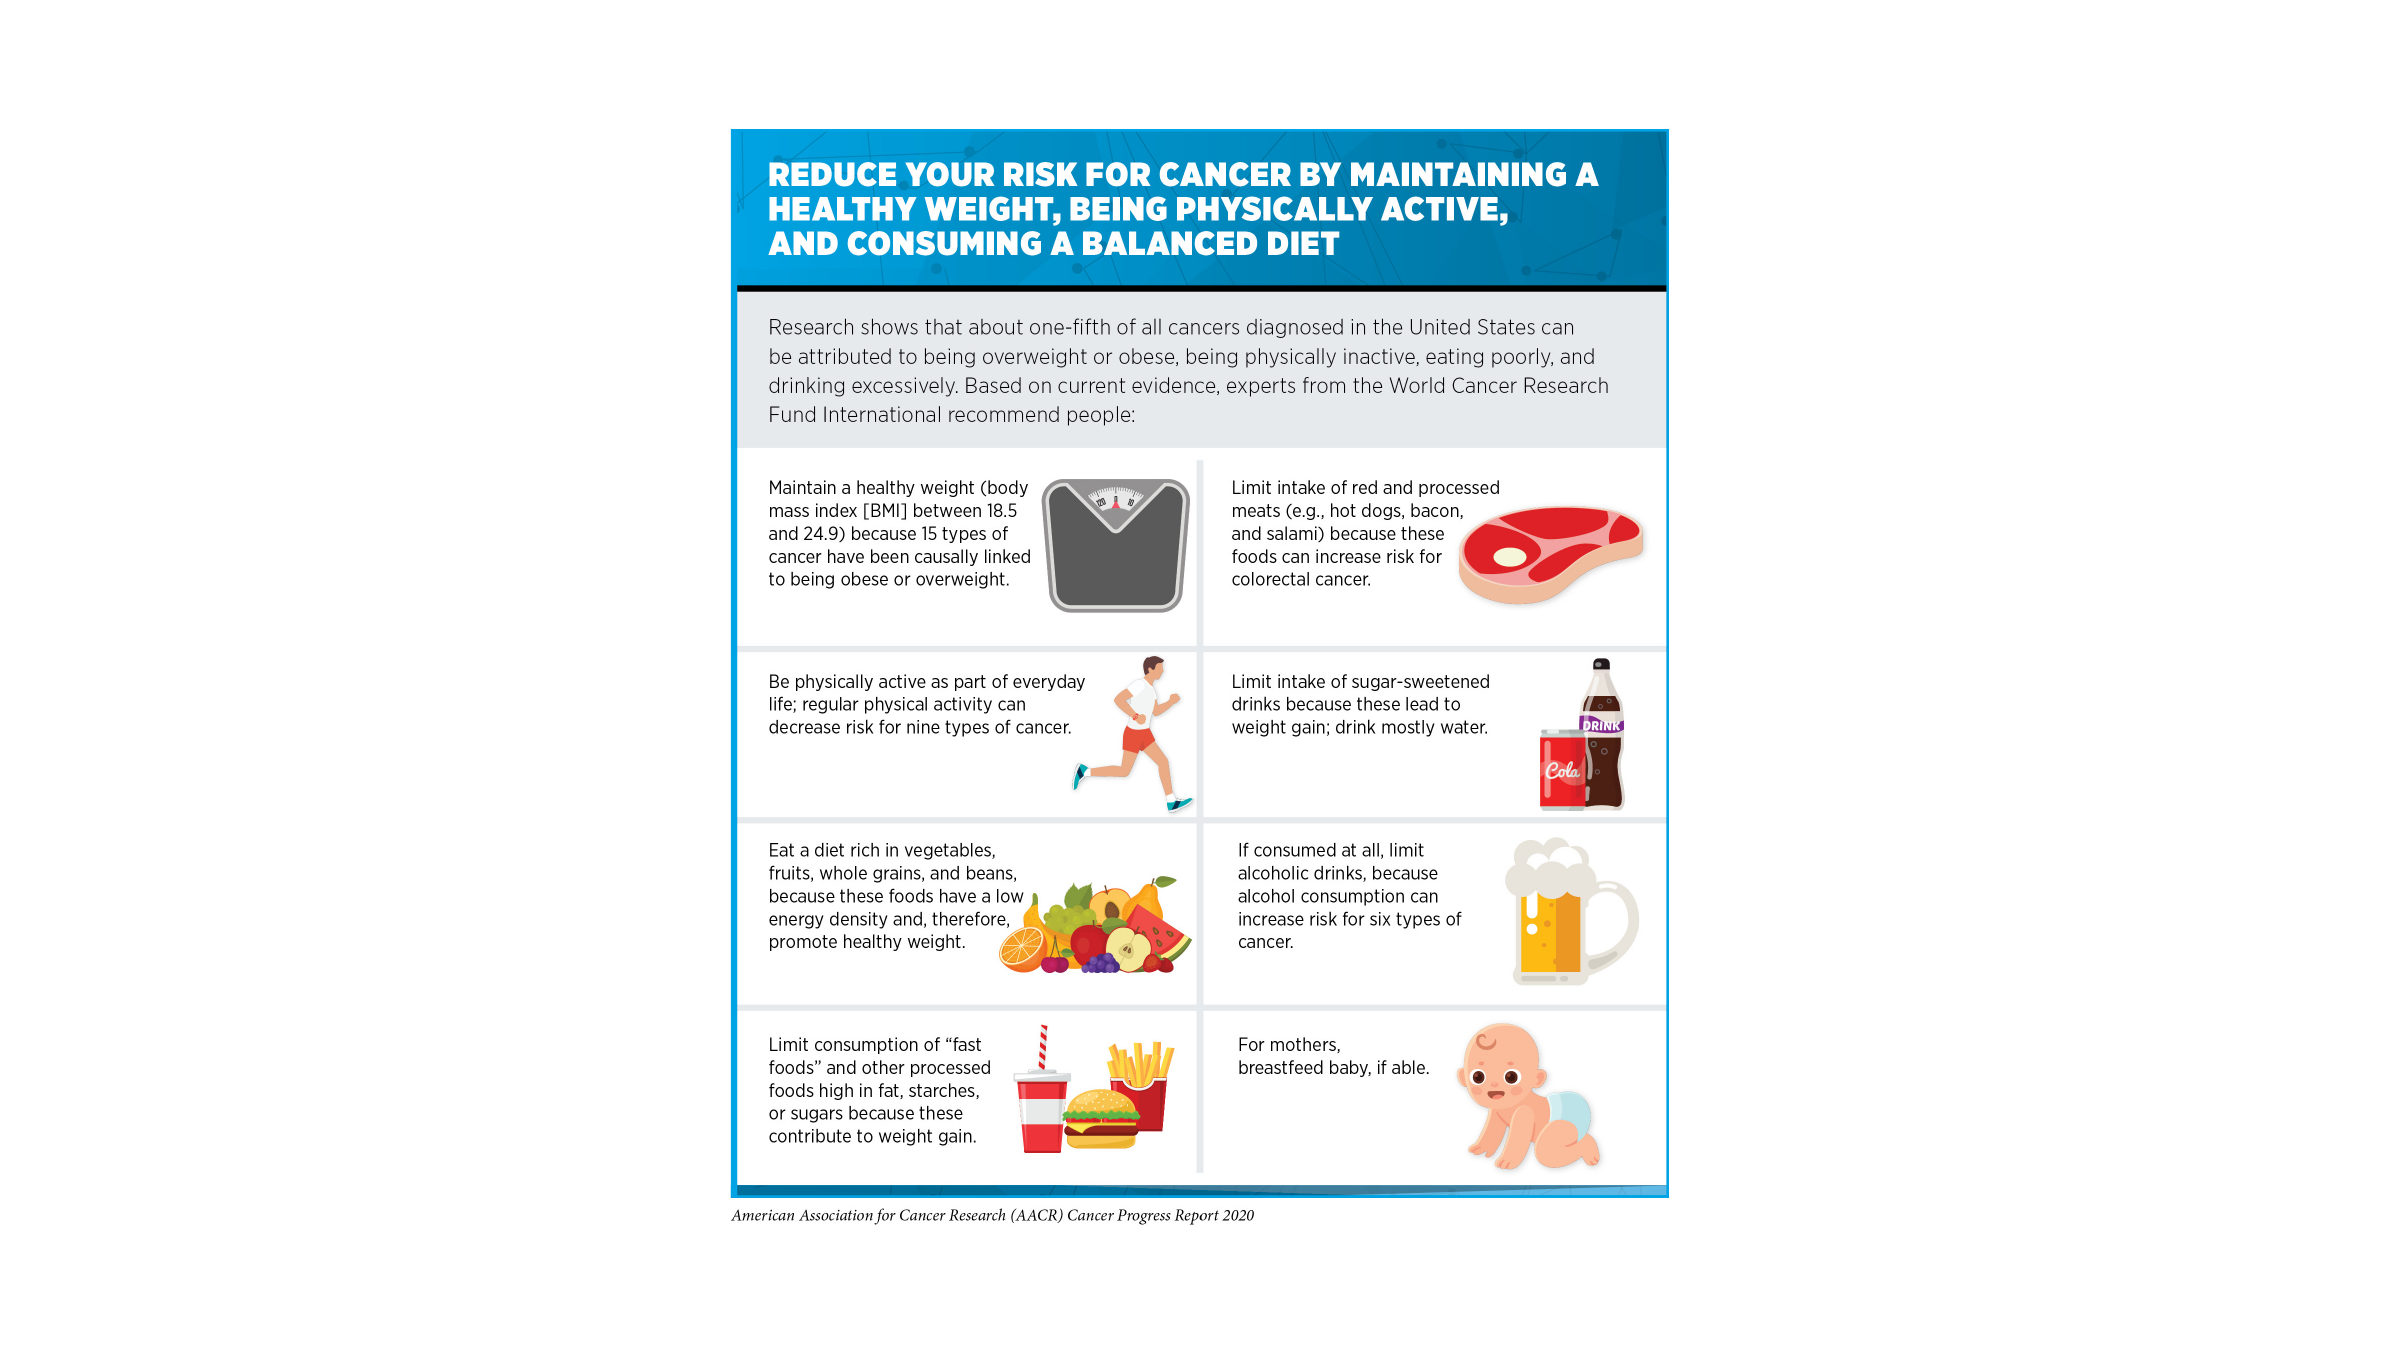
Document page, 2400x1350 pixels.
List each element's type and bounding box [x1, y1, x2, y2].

picture [721, 118, 1679, 1232]
